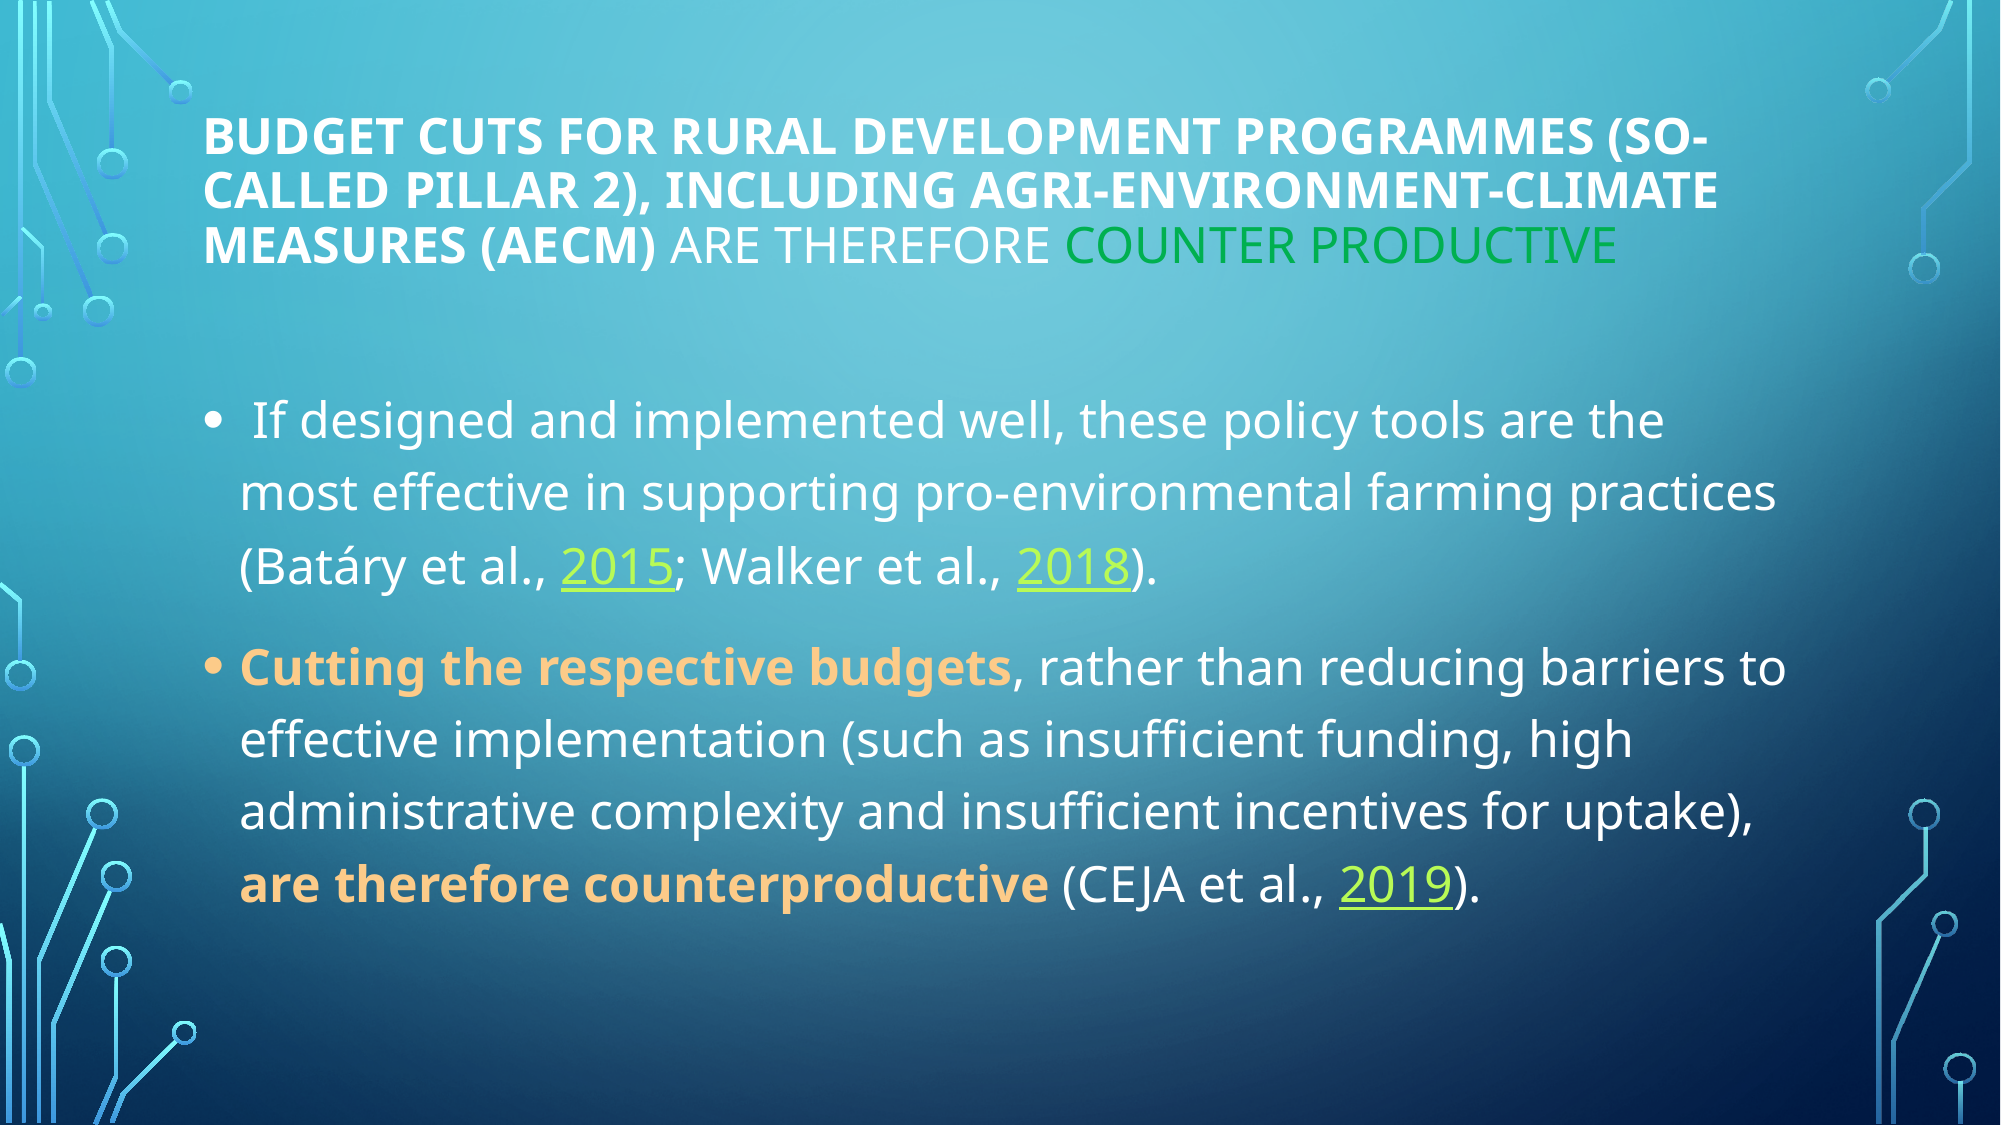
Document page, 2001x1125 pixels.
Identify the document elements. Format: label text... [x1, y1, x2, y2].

title Budget cuts for Rural Development Programmes (so-called Pillar 2), including Agri-Environment-Climate Measures (AECM) are therefore counter productive [187, 101, 1813, 344]
list If designed and implemented well, these policy tools are the most effective in supporting pro-environmental farming practices (Batáry et al., 2015; Walker et al., 2018). Cutting the respective budgets, rather than reducing barriers to effective implementation (such as insufficient funding, high administrative complexity and insufficient incentives for uptake), are therefore counterproductive (CEJA et al., 2019). [187, 369, 1813, 950]
